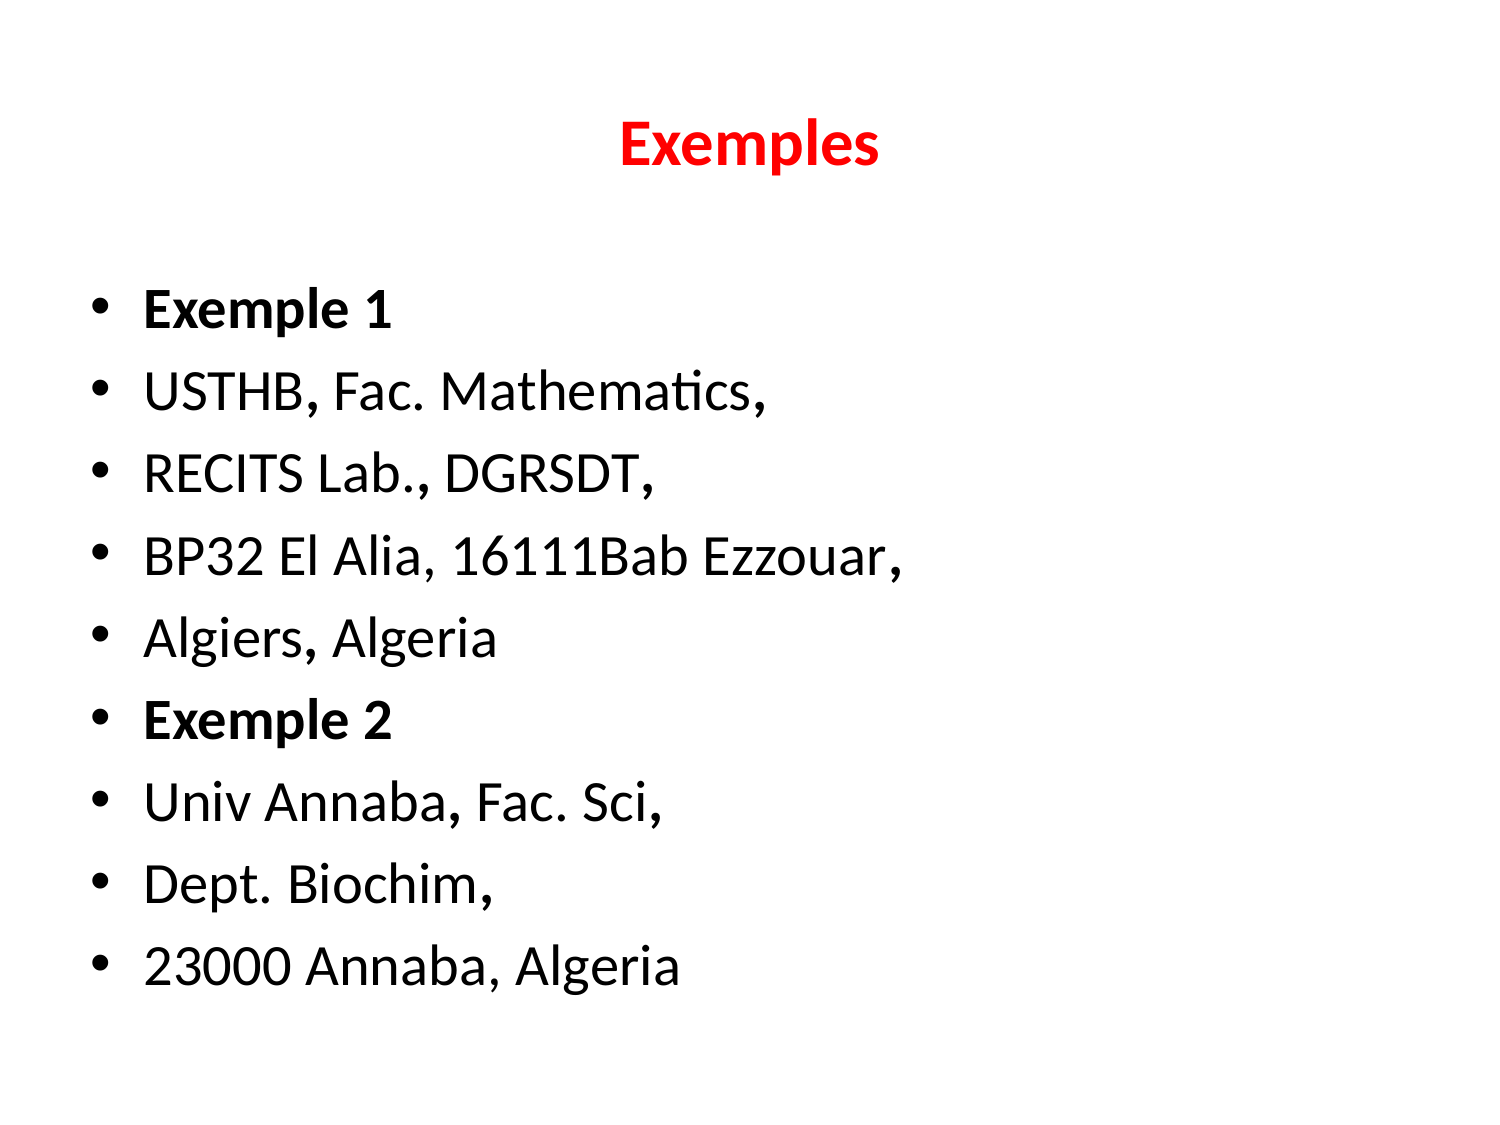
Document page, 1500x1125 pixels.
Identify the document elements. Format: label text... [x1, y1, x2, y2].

title Exemples [75, 45, 1425, 233]
list Exemple 1 USTHB, Fac. Mathematics, RECITS Lab., DGRSDT, BP32 El Alia, 16111Bab Ezzouar, Algiers, Algeria Exemple 2 Univ Annaba, Fac. Sci, Dept. Biochim, 23000 Annaba, Algeria [75, 262, 1425, 1005]
